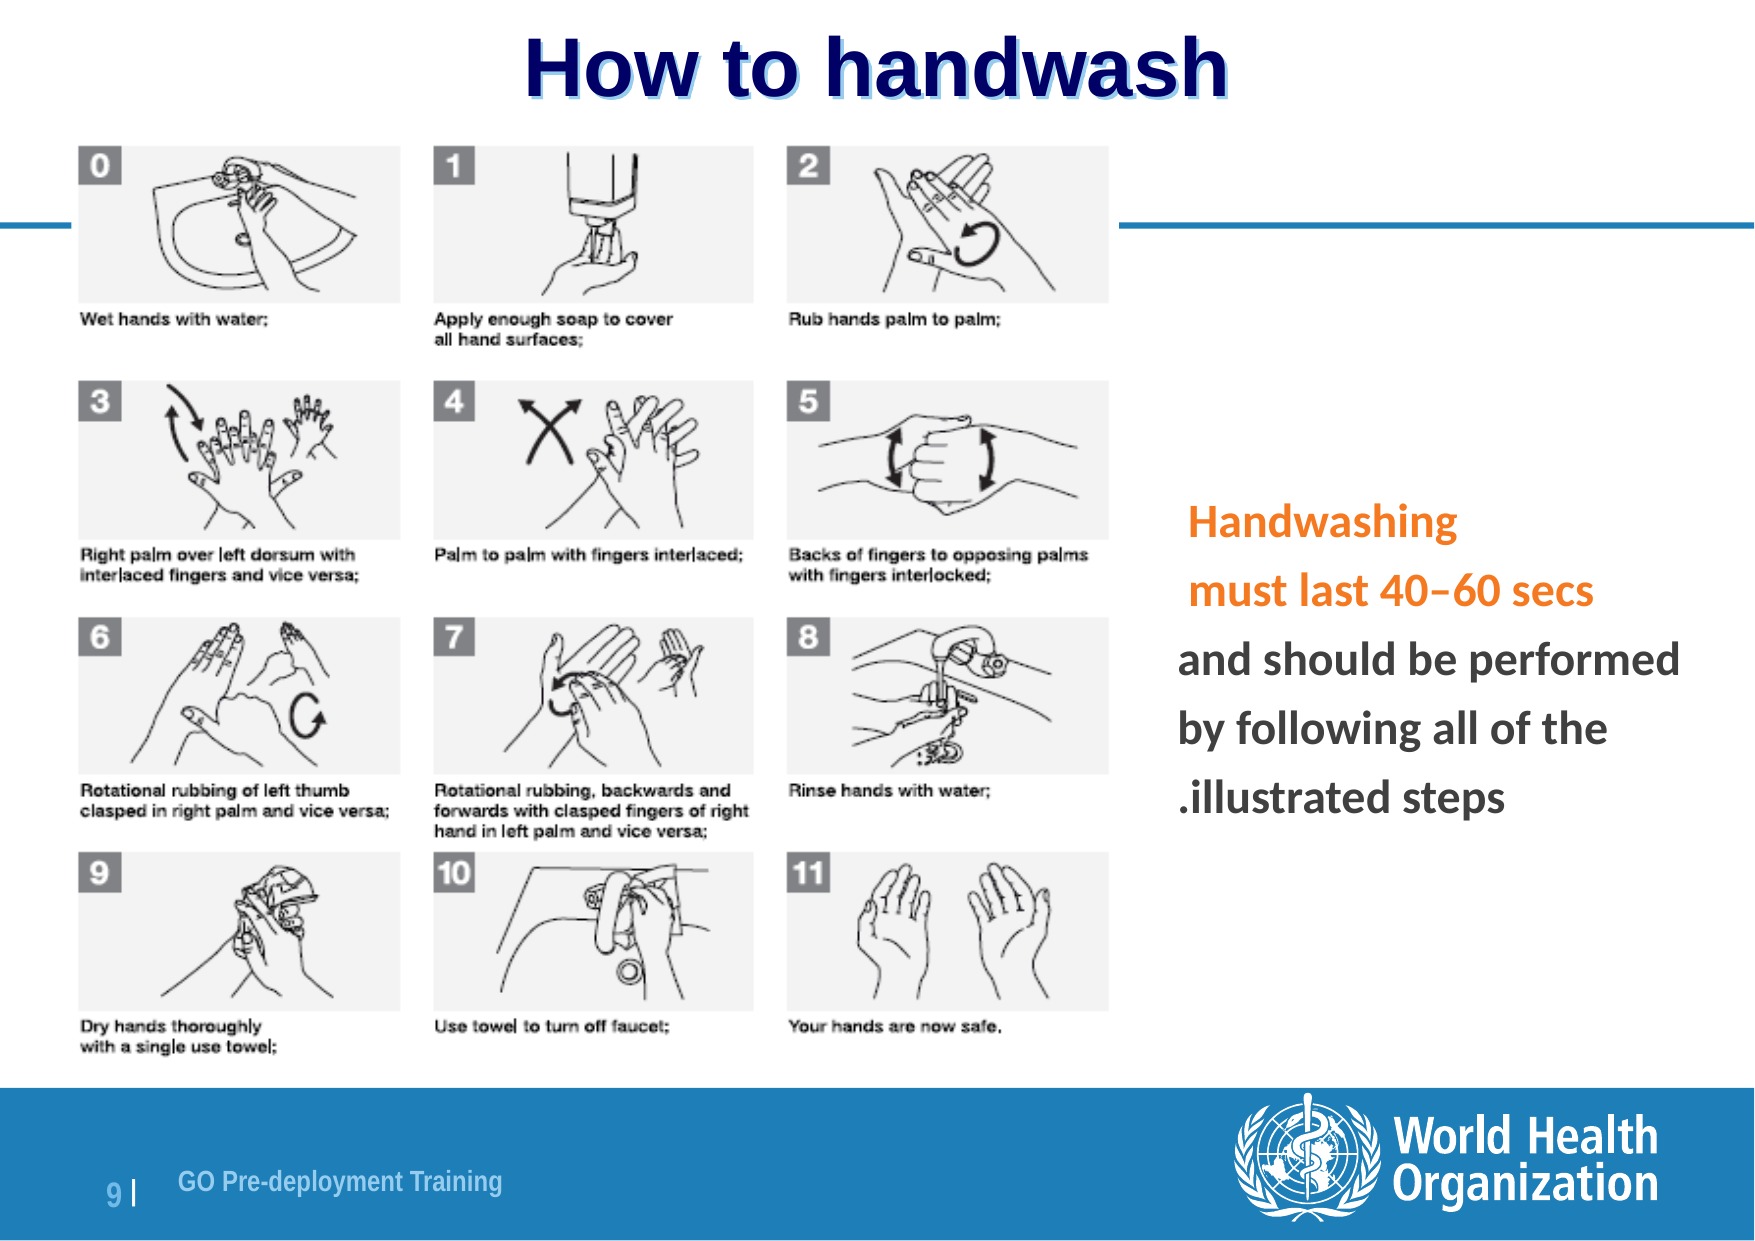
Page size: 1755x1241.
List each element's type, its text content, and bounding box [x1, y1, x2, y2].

title How to handwash [79, 8, 1675, 120]
picture [70, 139, 1120, 1064]
text_box Handwashing must last 40–60 secs and should be performed by following all of the illustrated steps. [1160, 469, 1755, 832]
